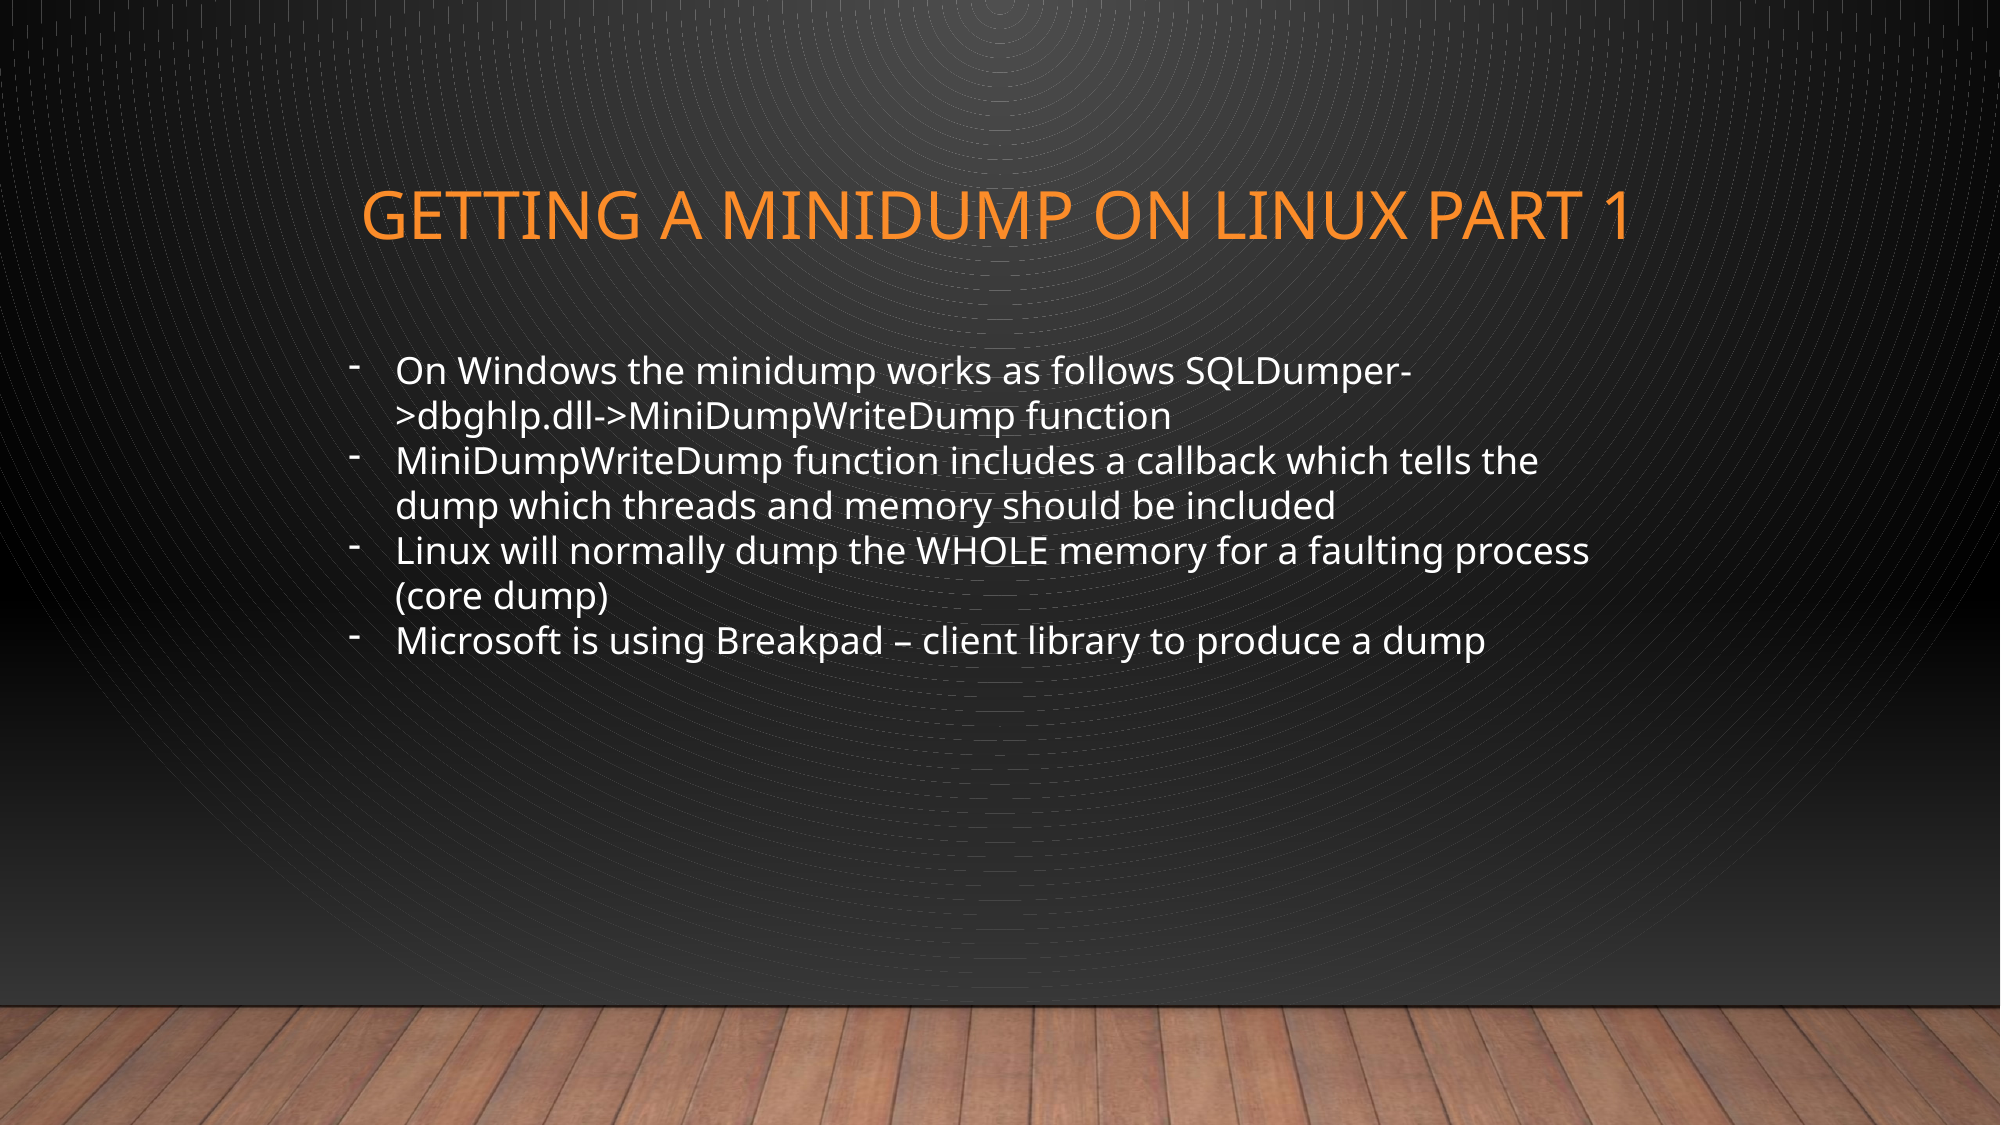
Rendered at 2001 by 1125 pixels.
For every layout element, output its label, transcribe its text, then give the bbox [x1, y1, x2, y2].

text_box On Windows the minidump works as follows SQLDumper->dbghlp.dll->MiniDumpWriteDump function MiniDumpWriteDump function includes a callback which tells the dump which threads and memory should be included Linux will normally dump the WHOLE memory for a faulting process (core dump) Microsoft is using Breakpad – client library to produce a dump [333, 340, 1615, 715]
title GETTING A MINIDUMP ON LINUX PART 1 [238, 131, 1763, 305]
picture [0, 1005, 2000, 1125]
